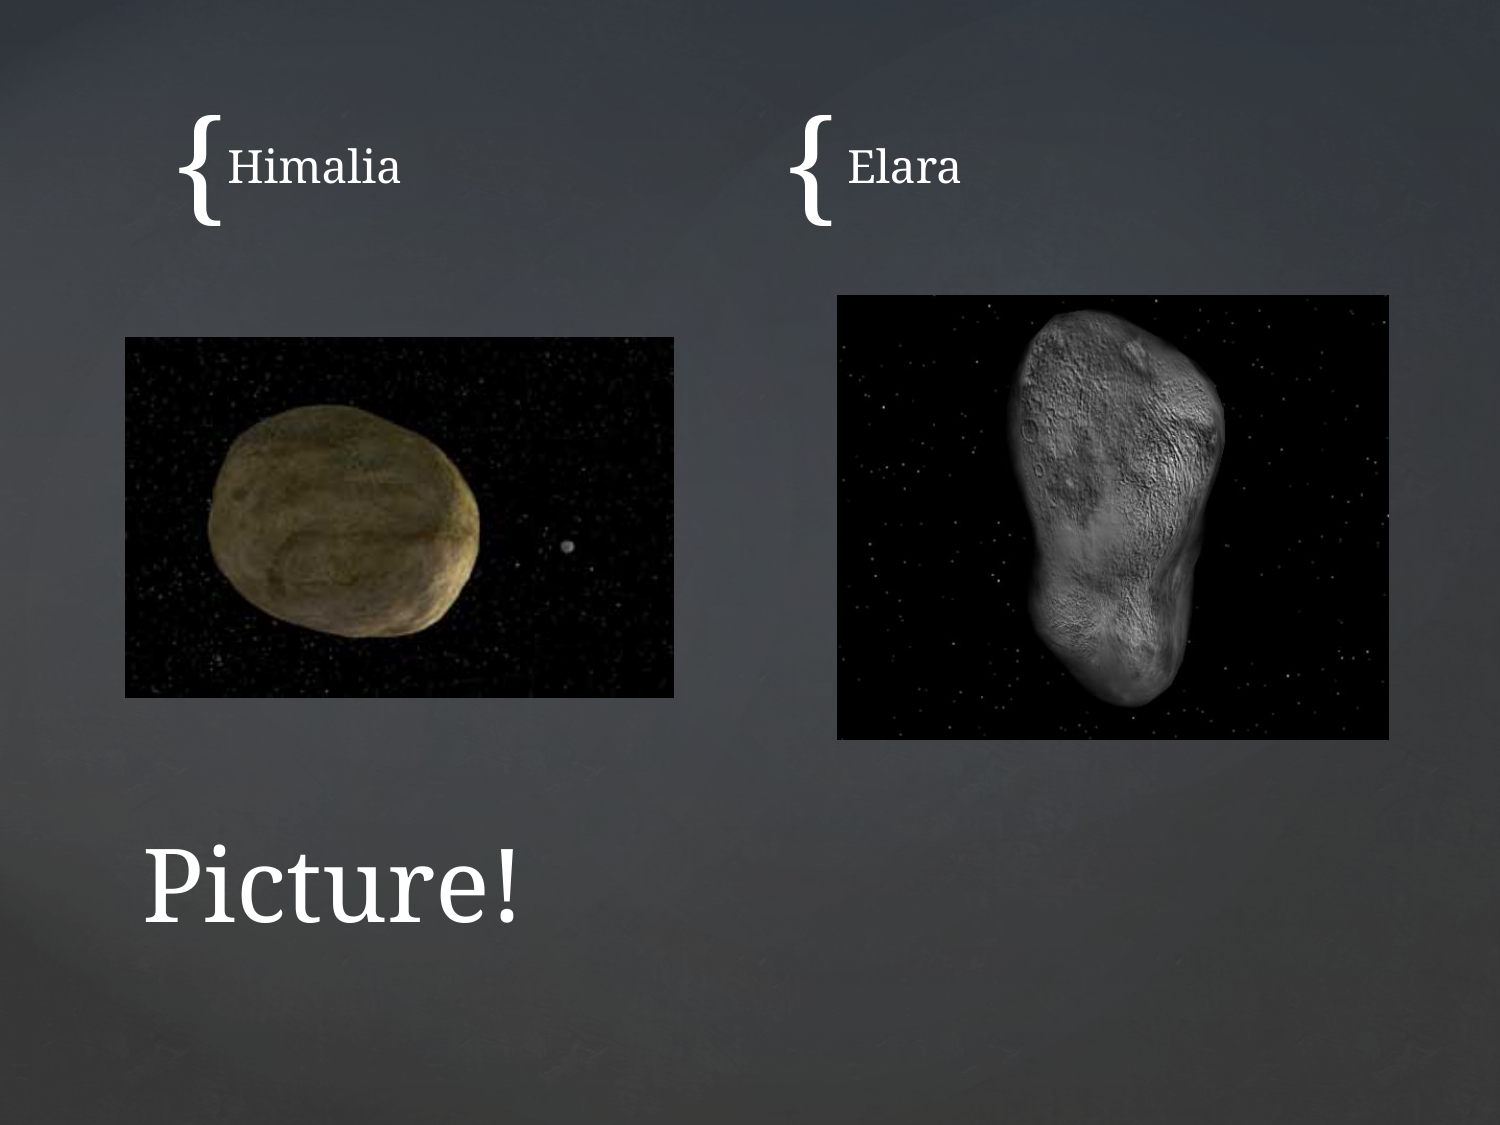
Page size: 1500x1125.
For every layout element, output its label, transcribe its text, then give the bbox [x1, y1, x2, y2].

list Elara [832, 112, 1496, 218]
title Picture! [127, 800, 1365, 950]
picture [836, 295, 1389, 740]
picture [124, 336, 674, 699]
list Himalia [212, 112, 832, 218]
